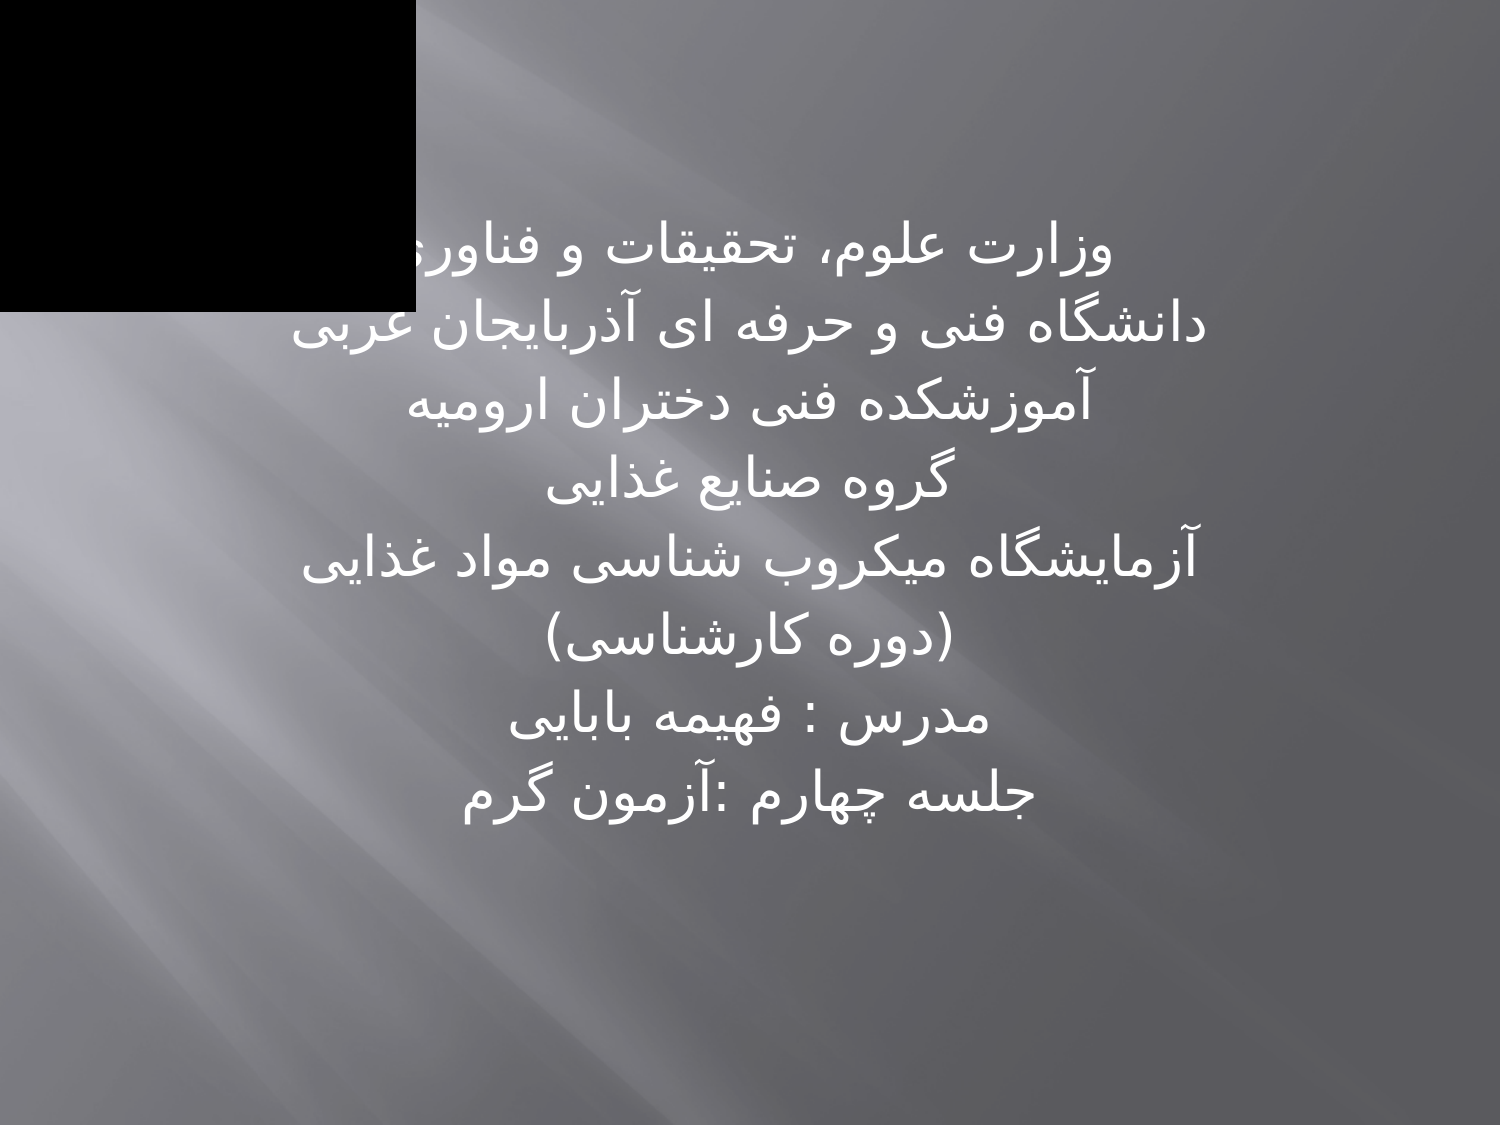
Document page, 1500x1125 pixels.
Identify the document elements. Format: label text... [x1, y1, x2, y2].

subtitle وزارت علوم، تحقیقات و فناوری دانشگاه فنی و حرفه ای آذربایجان غربی آموزشکده فنی دختران ارومیه گروه صنایع غذایی آزمایشگاه میکروب شناسی مواد غذایی (دوره کارشناسی) مدرس : فهیمه بابایی جلسه چهارم :آزمون گرم [225, 200, 1275, 834]
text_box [0, 0, 417, 313]
